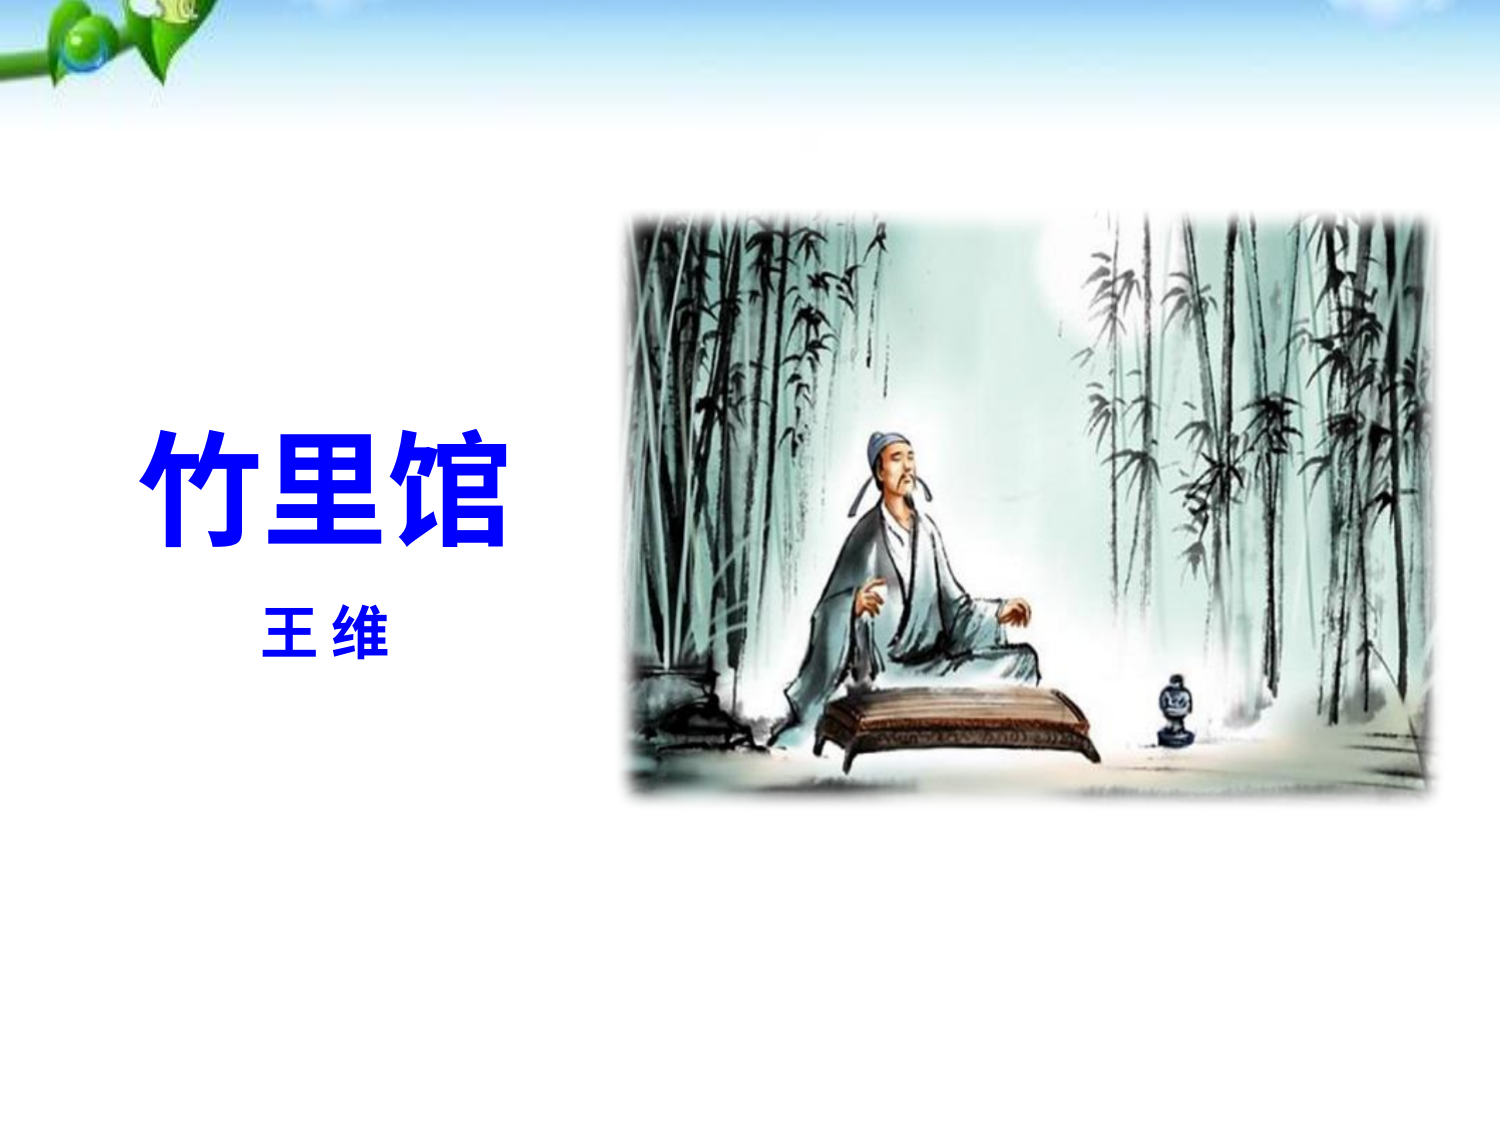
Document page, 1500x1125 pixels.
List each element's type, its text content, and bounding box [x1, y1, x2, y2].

picture [0, 0, 1500, 1125]
text_box 竹里馆 王 维 [64, 336, 585, 667]
